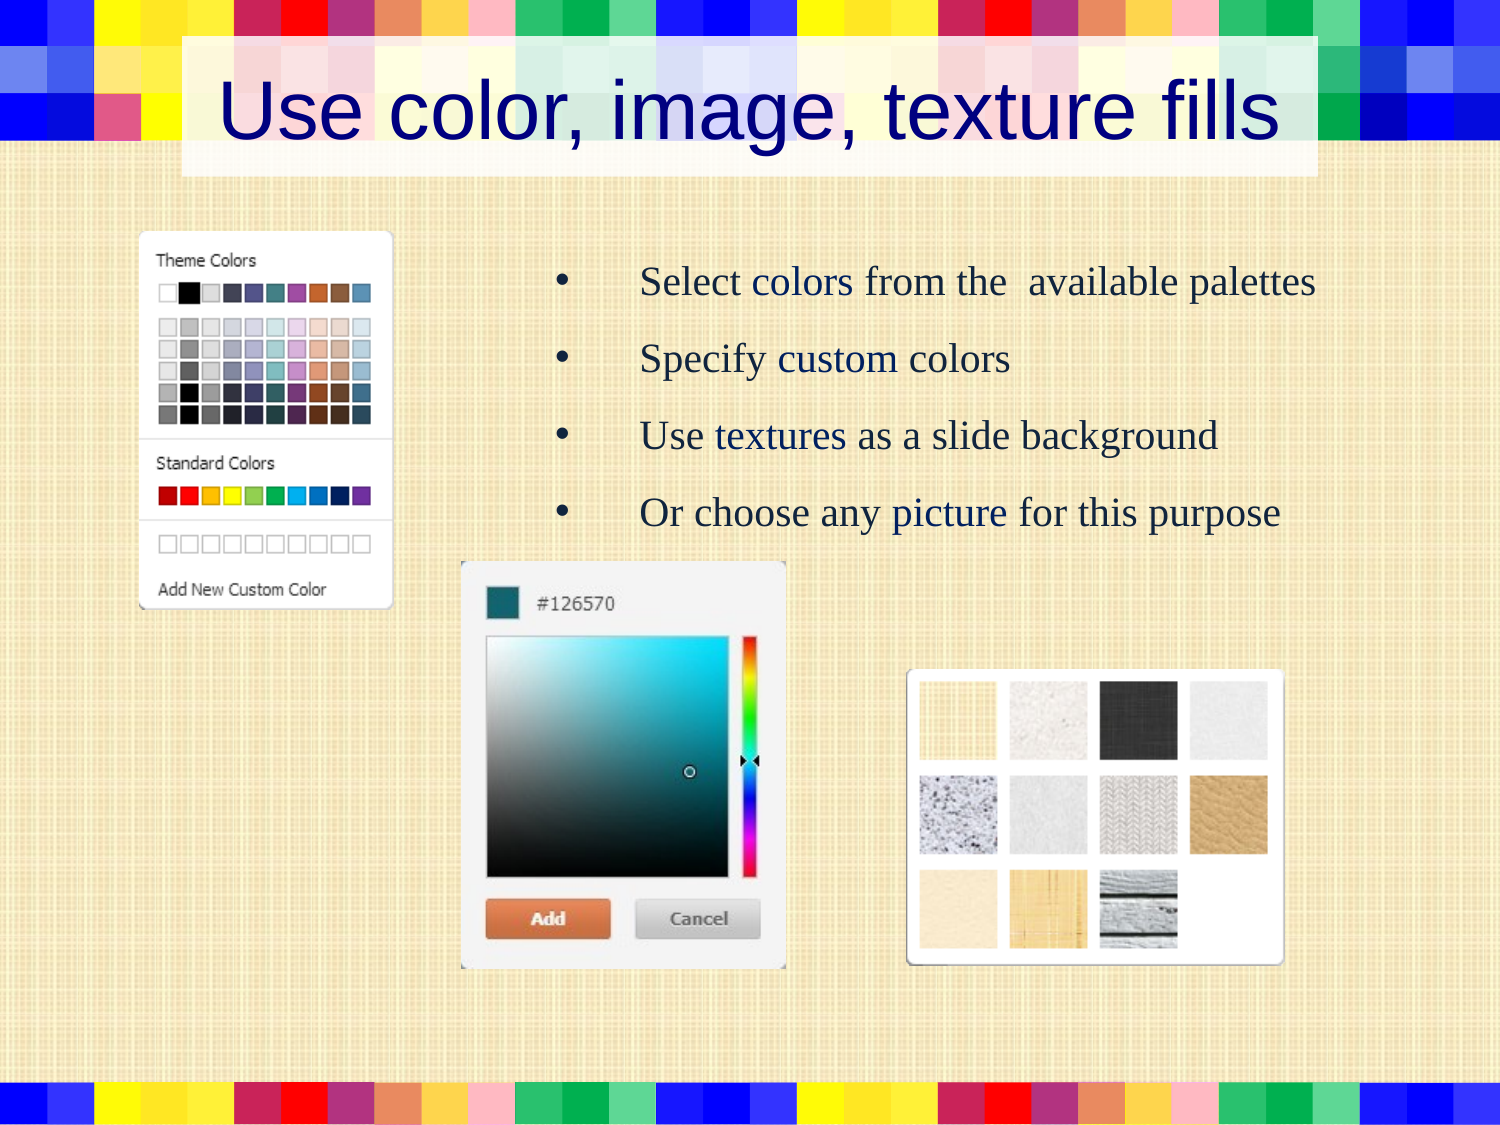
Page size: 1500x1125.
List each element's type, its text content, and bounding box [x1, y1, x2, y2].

title Use color, image, texture fills [182, 0, 1318, 177]
text_box Select colors from the available palettes Specify custom colors Use textures as a slide background Or choose any picture for this purpose [521, 246, 1419, 562]
picture [0, 141, 1500, 1082]
